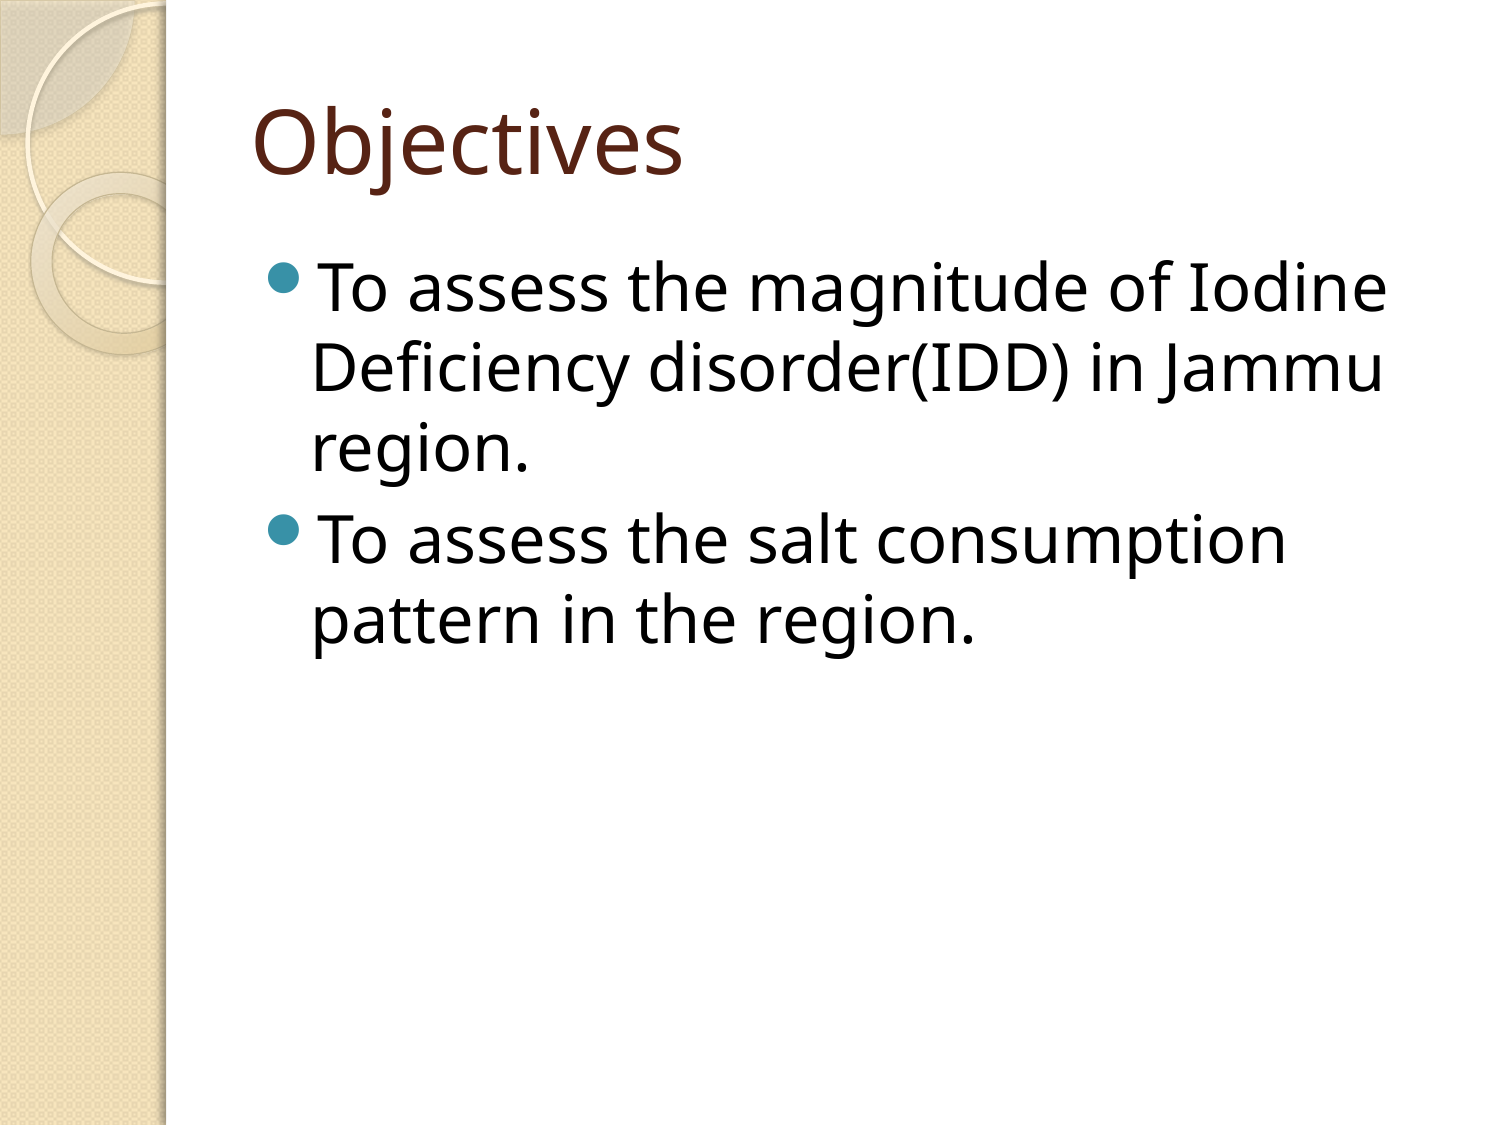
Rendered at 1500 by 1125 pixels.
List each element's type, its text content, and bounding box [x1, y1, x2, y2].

title Objectives [235, 45, 1466, 233]
list To assess the magnitude of Iodine Deficiency disorder(IDD) in Jammu region. To assess the salt consumption pattern in the region. [235, 237, 1466, 1025]
